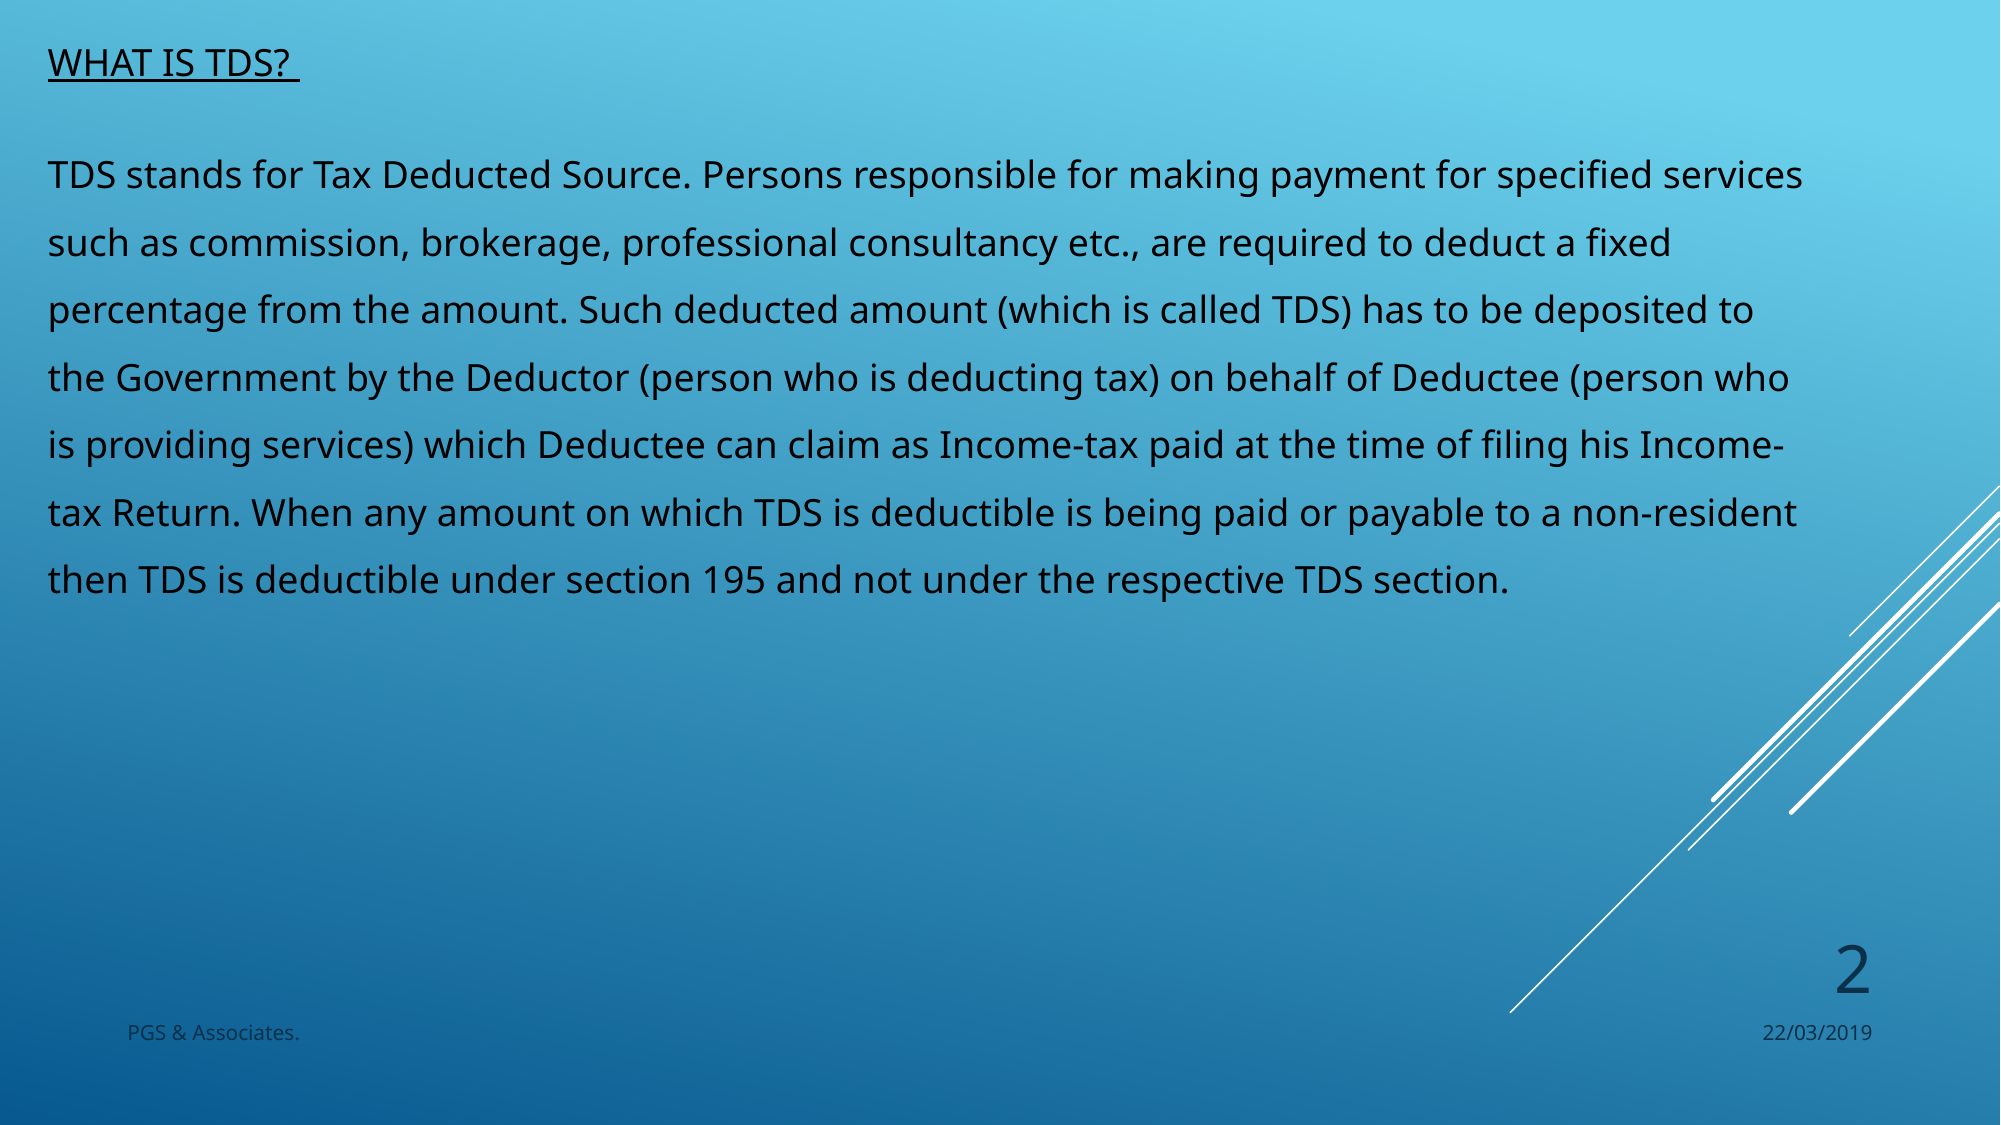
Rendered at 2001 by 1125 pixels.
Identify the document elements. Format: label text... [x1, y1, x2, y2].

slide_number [1624, 1012, 1888, 1073]
slide_number 2 [1700, 915, 1888, 1025]
text_box WHAT IS TDS? TDS stands for Tax Deducted Source. Persons responsible for making payment for specified services such as commission, brokerage, professional consultancy etc., are required to deduct a fixed percentage from the amount. Such deducted amount (which is called TDS) has to be deposited to the Government by the Deductor (person who is deducting tax) on behalf of Deductee (person who is providing services) which Deductee can claim as Income-tax paid at the time of filing his Income-tax Return. When any amount on which TDS is deductible is being paid or payable to a non-resident then TDS is deductible under section 195 and not under the respective TDS section. [32, 31, 1825, 654]
footer PGS & Associates. [112, 1012, 1350, 1073]
